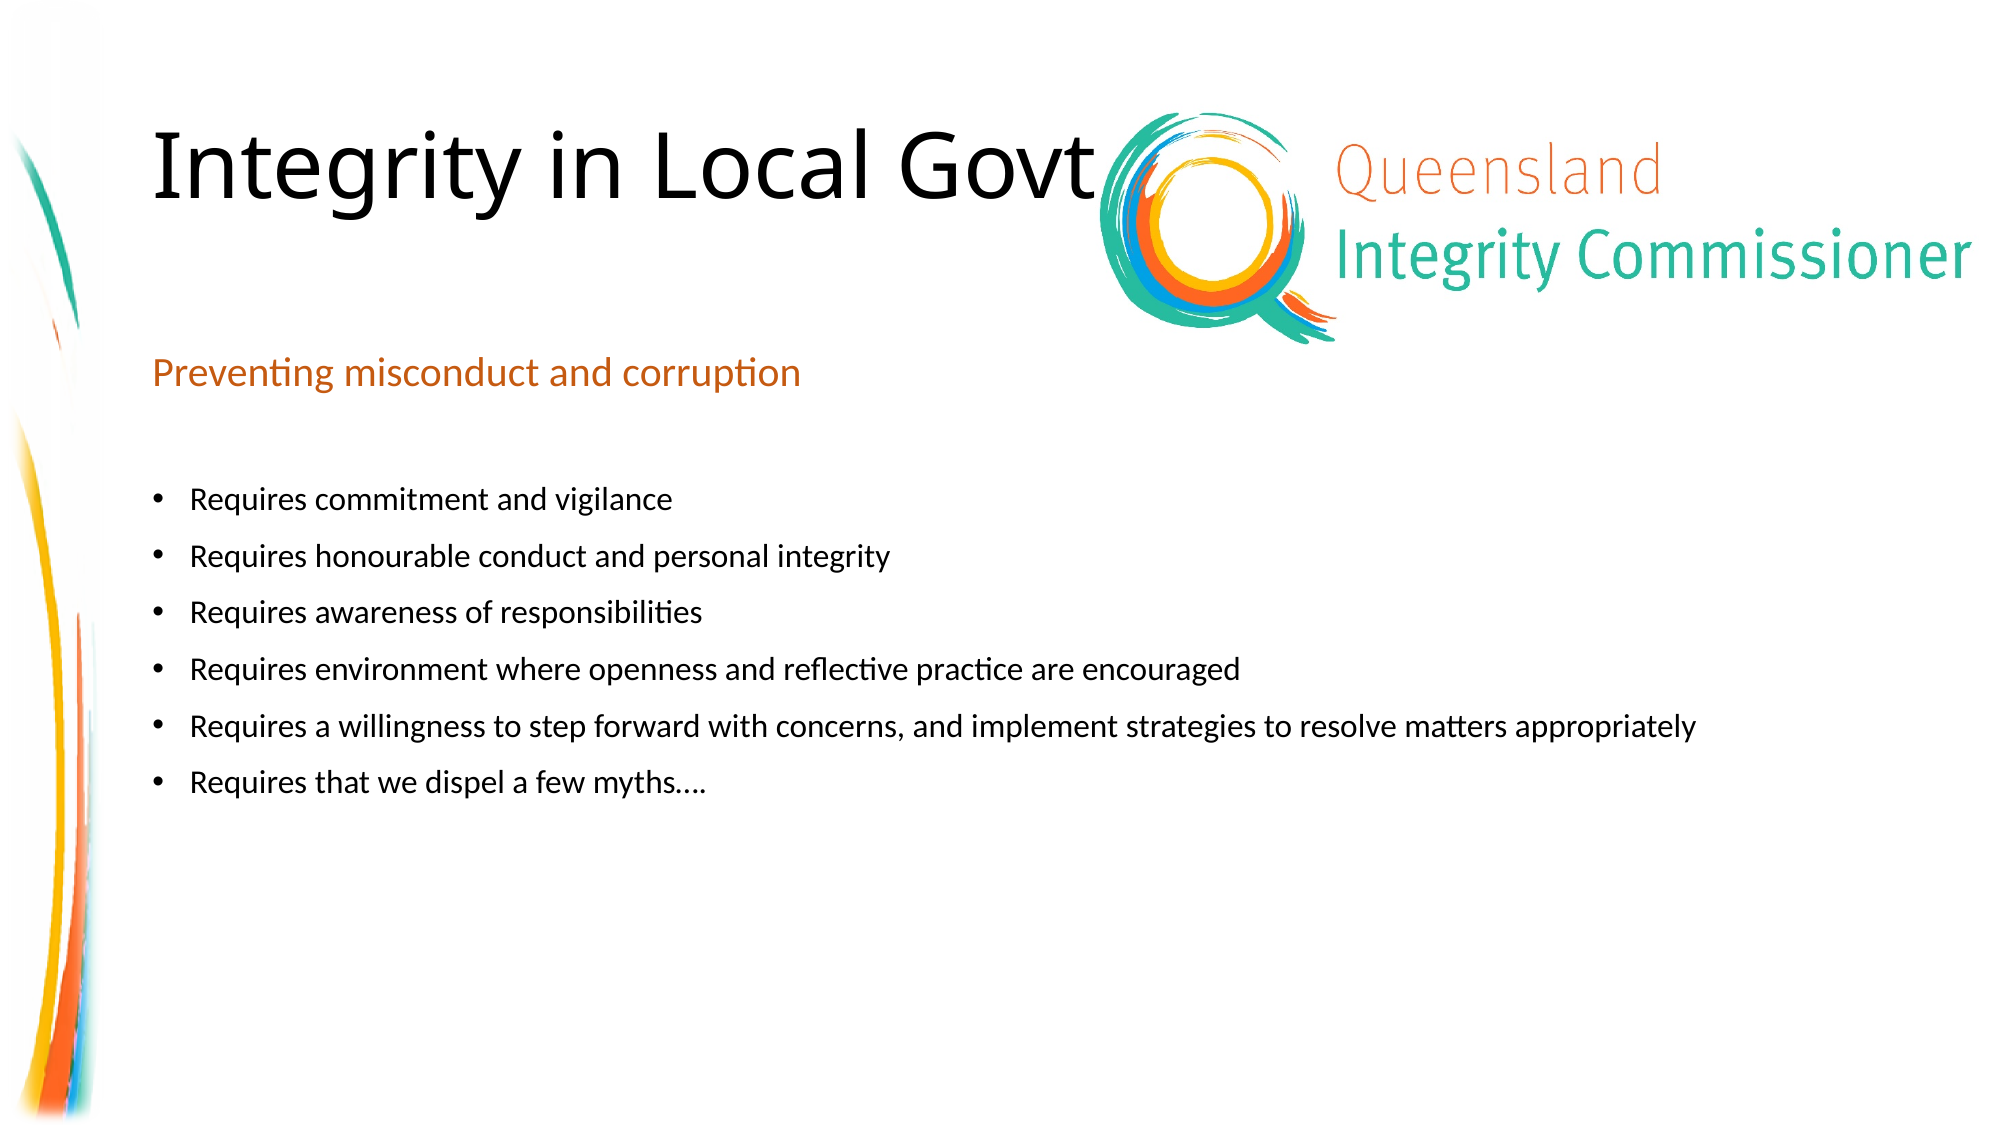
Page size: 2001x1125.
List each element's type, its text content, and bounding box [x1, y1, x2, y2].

title Integrity in Local Govt [137, 59, 1073, 278]
picture [1073, 38, 2000, 404]
list Preventing misconduct and corruption Requires commitment and vigilance Requires honourable conduct and personal integrity Requires awareness of responsibilities Requires environment where openness and reflective practice are encouraged Requires a willingness to step forward with concerns, and implement strategies to resolve matters appropriately Requires that we dispel a few myths…. [137, 342, 1863, 1014]
picture [0, 0, 111, 1125]
